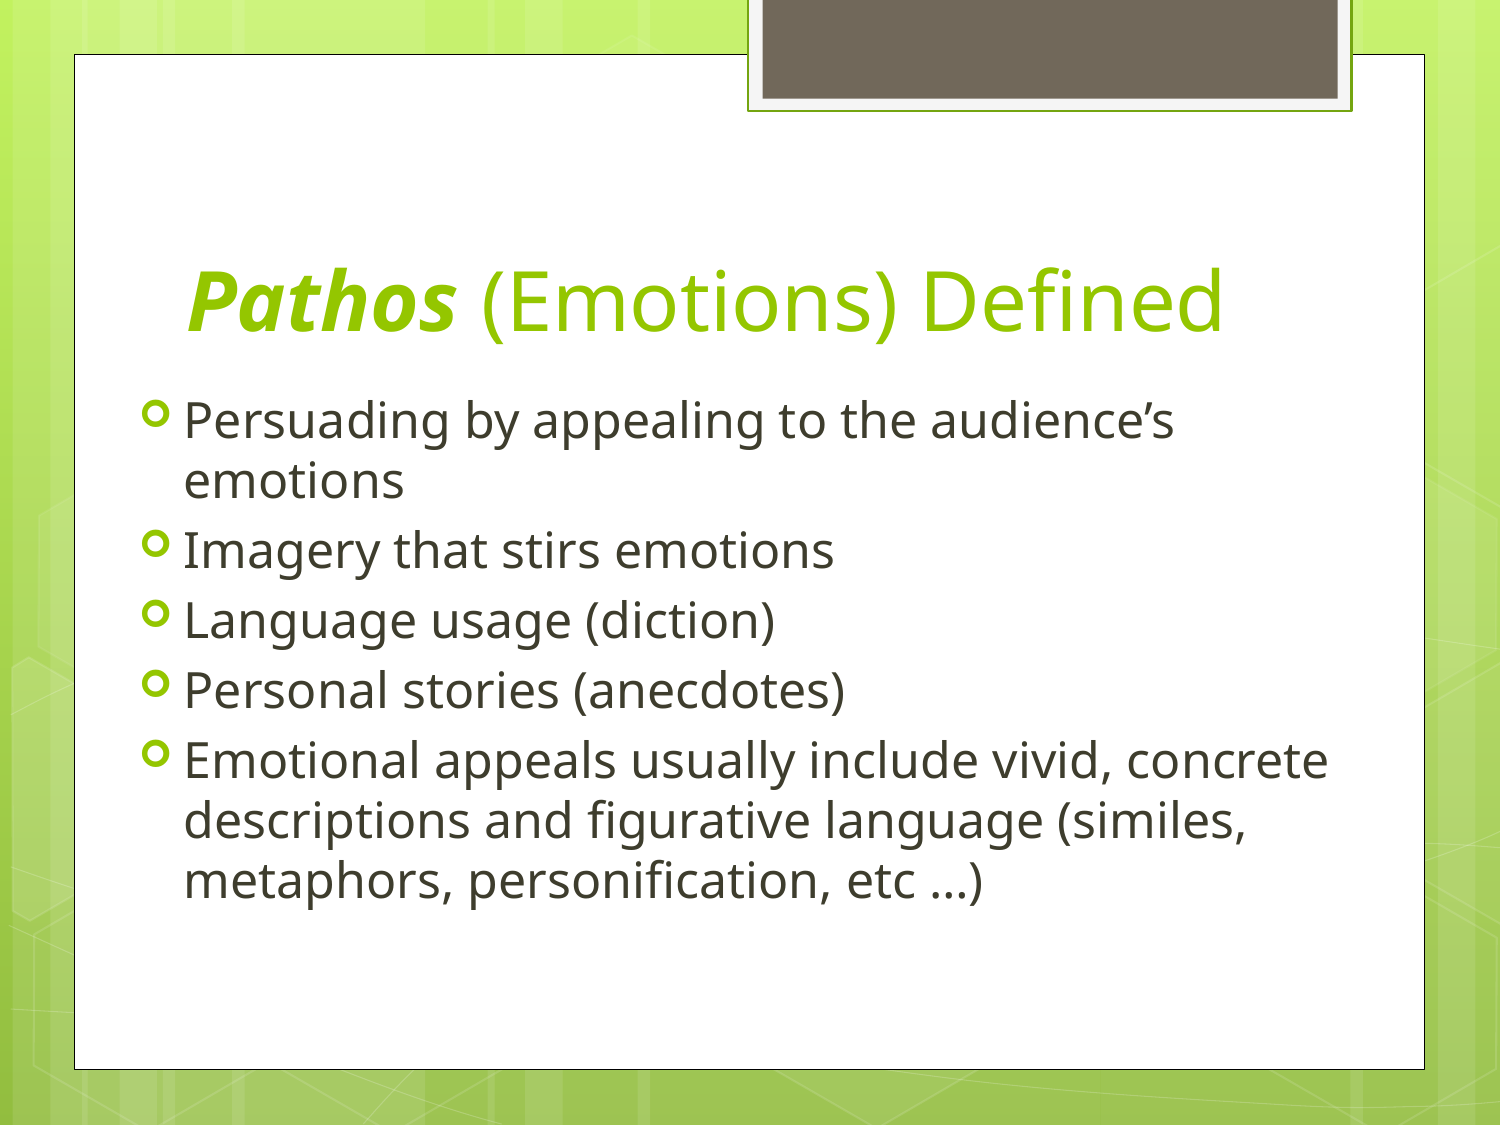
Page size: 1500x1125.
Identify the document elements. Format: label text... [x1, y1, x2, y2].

title Pathos (Emotions) Defined [171, 168, 1324, 357]
list Persuading by appealing to the audience’s emotions Imagery that stirs emotions Language usage (diction) Personal stories (anecdotes) Emotional appeals usually include vivid, concrete descriptions and figurative language (similes, metaphors, personification, etc …) [112, 381, 1388, 1038]
